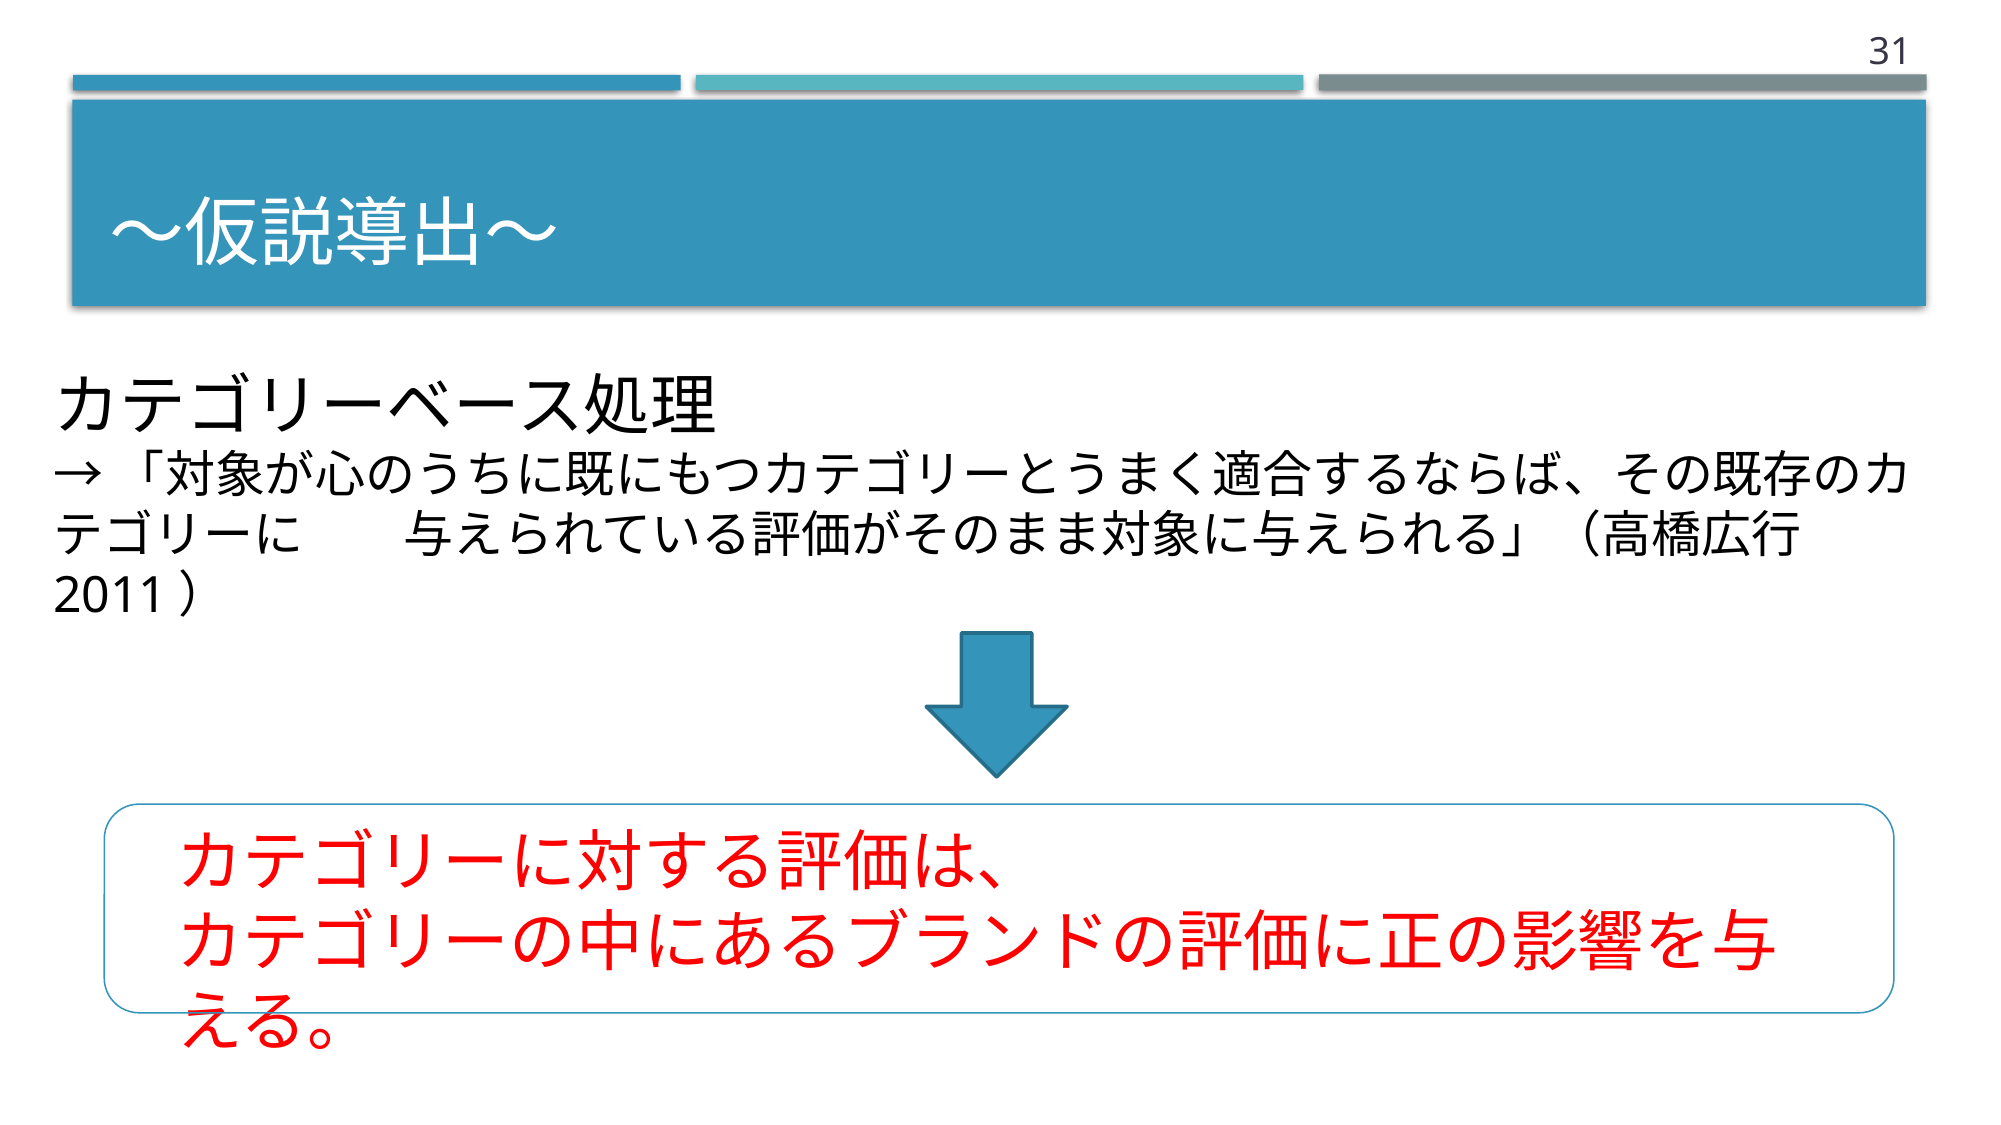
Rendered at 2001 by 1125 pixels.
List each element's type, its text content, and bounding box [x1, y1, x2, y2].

slide_number 30 [1754, 22, 1927, 83]
text_box カテゴリーベース処理 →「対象が心のうちに既にもつカテゴリーとうまく適合するならば、その既存のカテゴリーに 与えられている評価がそのまま対象に与えられる」（高橋広行 2011） [38, 355, 1960, 691]
text_box [104, 804, 1894, 1013]
text_box [924, 631, 1069, 779]
title 〜仮説導出〜 [94, 119, 1904, 282]
text_box カテゴリーに対する評価は、 カテゴリーの中にあるブランドの評価に正の影響を与える。 [161, 1013, 1832, 1067]
